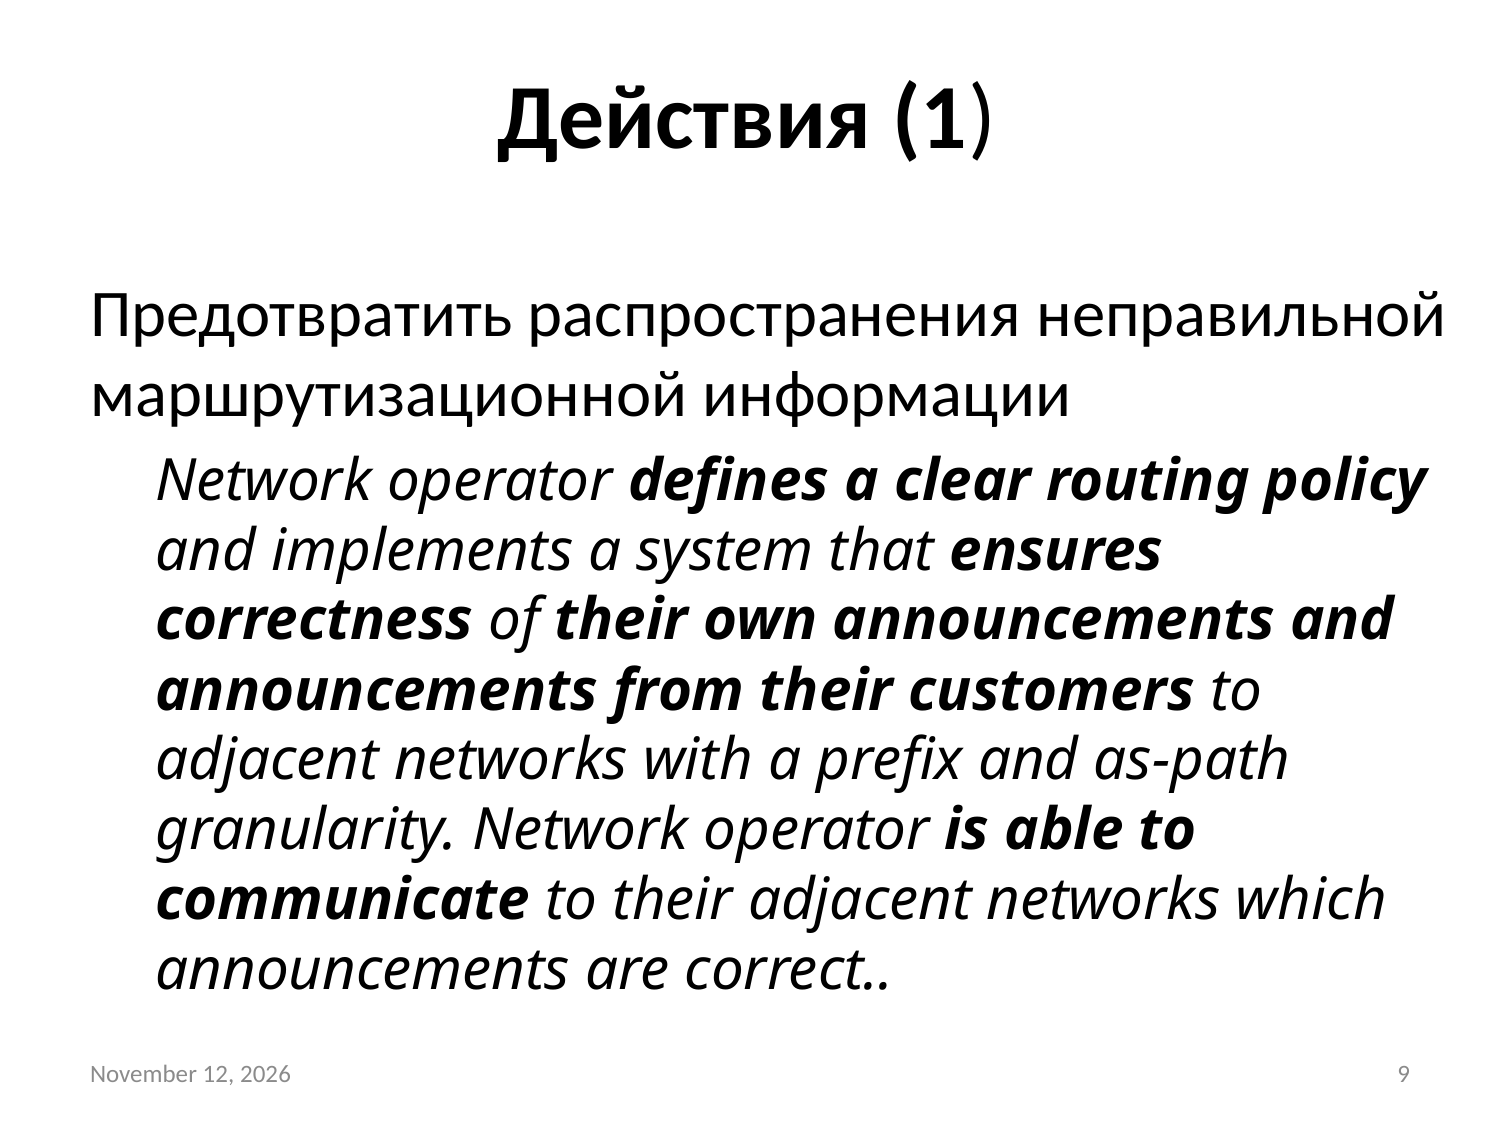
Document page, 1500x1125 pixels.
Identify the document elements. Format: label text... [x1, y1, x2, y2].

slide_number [75, 1042, 425, 1103]
title Действия (1) [34, 36, 1460, 188]
list Предотвратить распространения неправильной маршрутизационной информации Network operator defines a clear routing policy and implements a system that ensures correctness of their own announcements and announcements from their customers to adjacent networks with a prefix and as-path granularity. Network operator is able to communicate to their adjacent networks which announcements are correct.. [75, 262, 1500, 1005]
slide_number 9 [1074, 1042, 1425, 1103]
